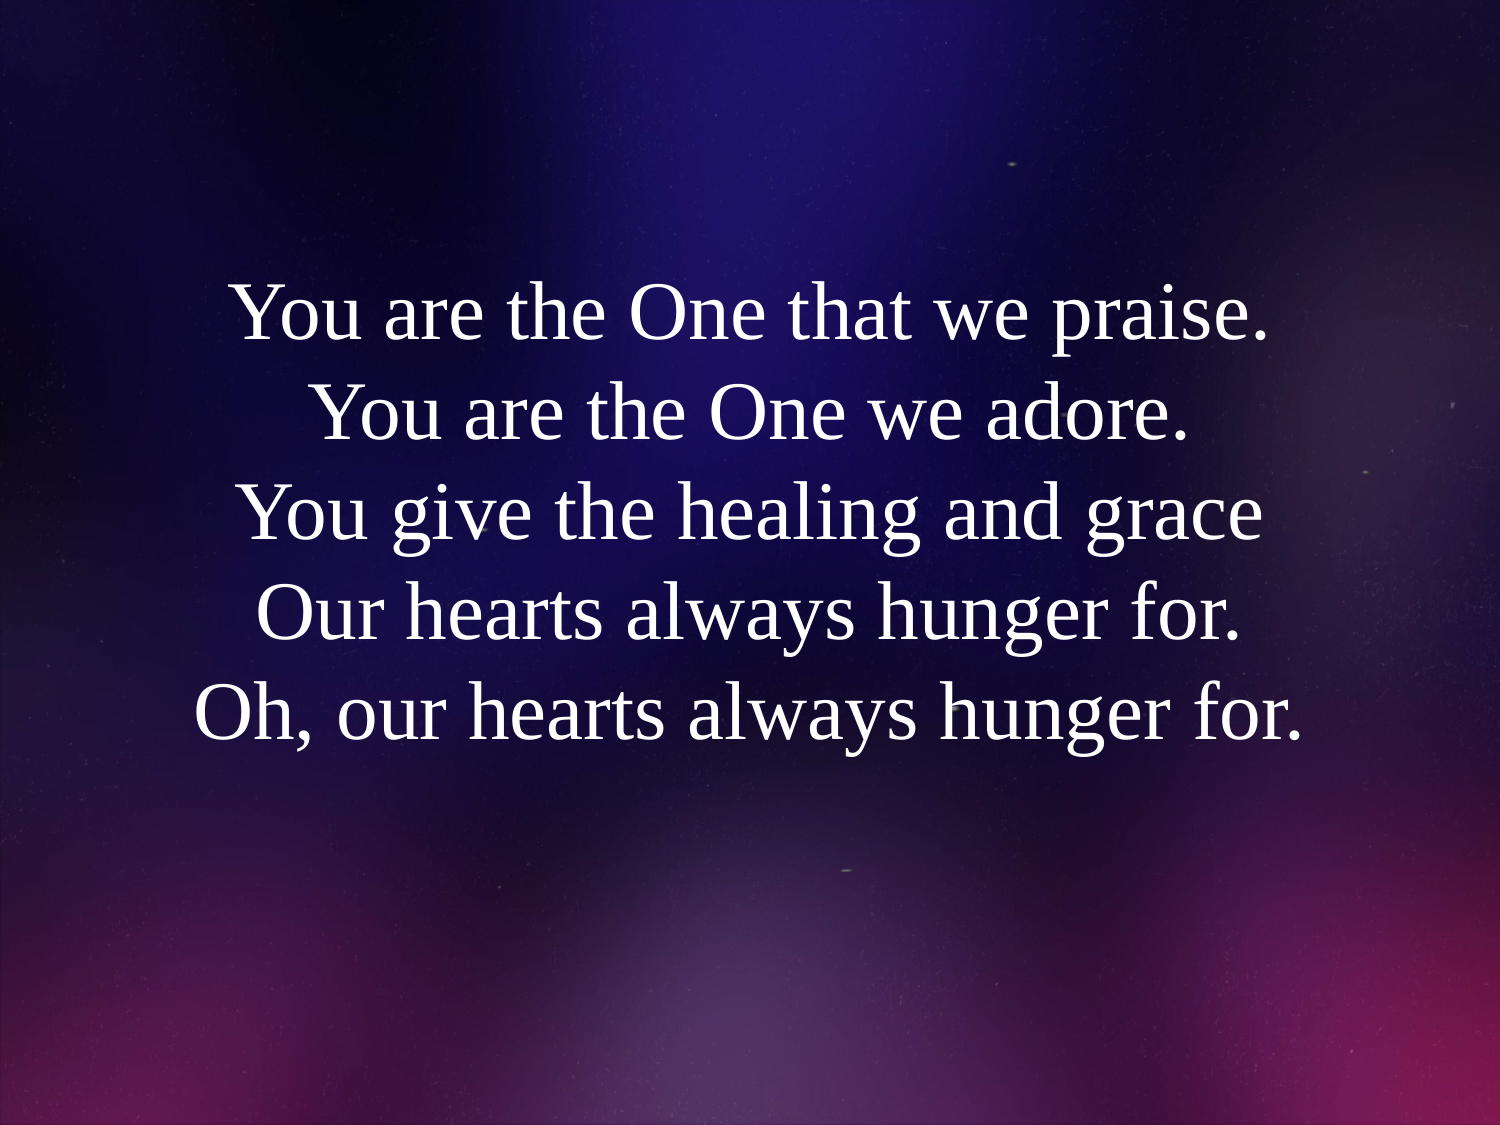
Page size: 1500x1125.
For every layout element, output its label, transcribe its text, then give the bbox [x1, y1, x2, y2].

title You are the One that we praise. You are the One we adore. You give the healing and grace Our hearts always hunger for. Oh, our hearts always hunger for. [112, 462, 1388, 650]
picture [0, 0, 1500, 1125]
